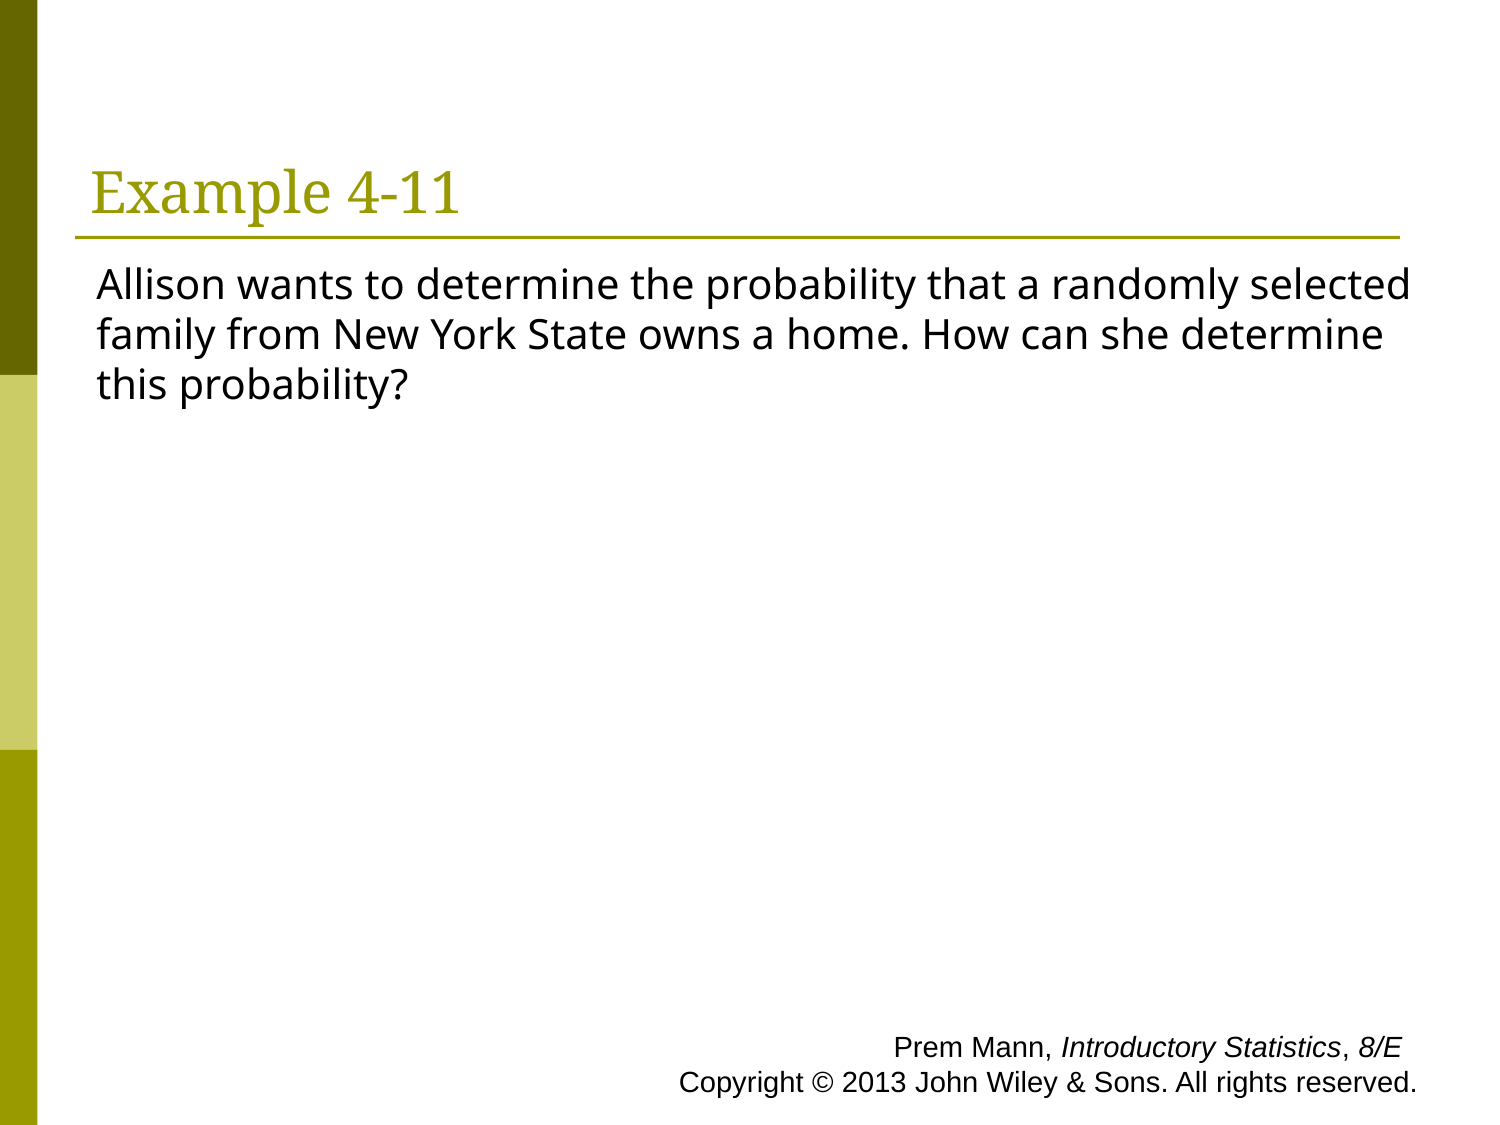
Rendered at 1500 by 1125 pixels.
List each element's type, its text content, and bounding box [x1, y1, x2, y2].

text_box Prem Mann, Introductory Statistics, 8/E Copyright © 2013 John Wiley & Sons. All rights reserved. [664, 1020, 1449, 1106]
list Allison wants to determine the probability that a randomly selected family from New York State owns a home. How can she determine this probability? [24, 249, 1441, 925]
title Example 4-11 [75, 45, 1425, 233]
